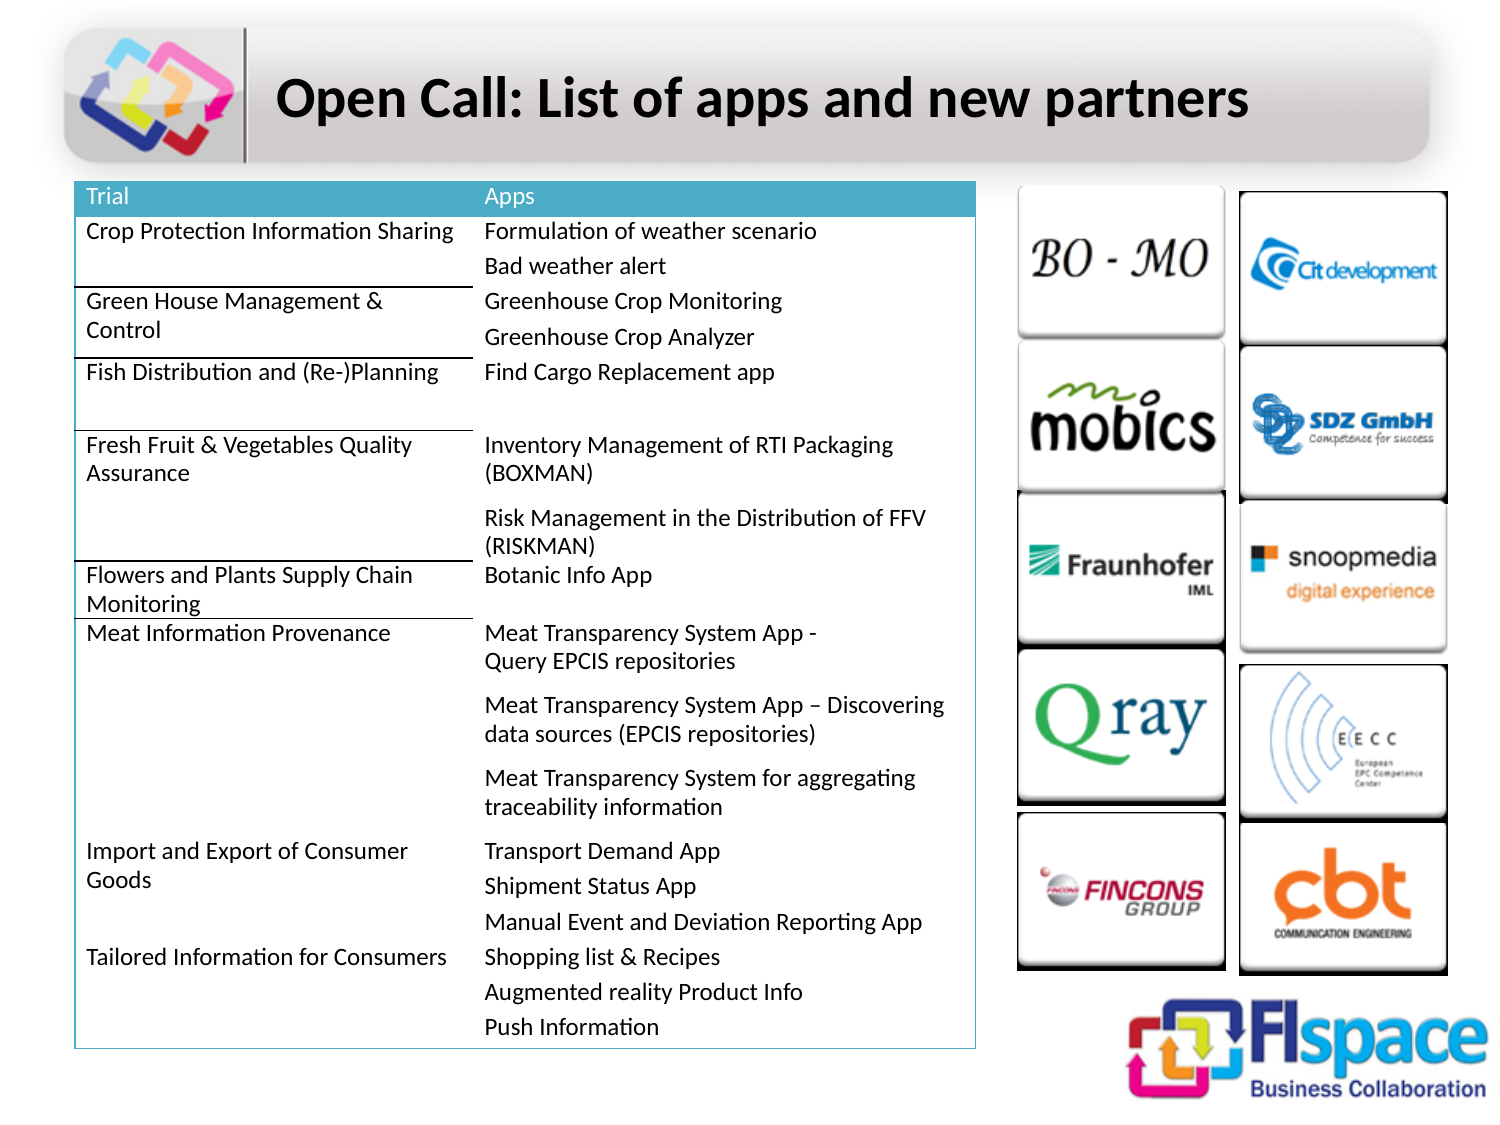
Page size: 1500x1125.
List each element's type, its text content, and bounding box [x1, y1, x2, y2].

table_header ​Apps [473, 183, 975, 217]
table_cell Shipment Status App [473, 872, 975, 908]
table_cell Meat Information Provenance [76, 619, 473, 837]
table_cell Meat Transparency System App – Discovering data sources (EPCIS repositories) [473, 691, 975, 764]
table_cell Meat Transparency System for aggregating traceability information [473, 764, 975, 837]
table_cell Push Information [473, 1013, 975, 1048]
table_cell Risk Management in the Distribution of FFV (RISKMAN) [473, 503, 975, 561]
table_cell Botanic Info App [473, 561, 975, 619]
table_cell Greenhouse Crop Analyzer [473, 323, 975, 358]
table_cell Tailored Information for Consumers [76, 943, 473, 1048]
table_cell Fish Distribution and (Re-)Planning [76, 359, 473, 430]
title Open Call: List of apps and new partners [261, 39, 1401, 149]
table_cell Bad weather alert [473, 252, 975, 287]
table_cell Green House Management & Control [76, 288, 473, 357]
table_cell Crop Protection Information Sharing [76, 217, 473, 286]
table_cell Formulation of weather scenario [473, 217, 975, 252]
table_cell Fresh Fruit & Vegetables Quality Assurance [76, 431, 473, 560]
table_cell Manual Event and Deviation Reporting App [473, 908, 975, 943]
picture [1017, 664, 1500, 1125]
table_cell Transport Demand App [473, 837, 975, 872]
table_cell Greenhouse Crop Monitoring [473, 287, 975, 323]
table_cell Flowers and Plants Supply Chain Monitoring​ [76, 562, 473, 618]
picture [0, 0, 1500, 807]
table_cell Meat Transparency System App - Query EPCIS repositories [473, 619, 975, 691]
table_cell Augmented reality Product Info [473, 978, 975, 1013]
table_cell Shopping list & Recipes [473, 943, 975, 978]
table_cell Import and Export of Consumer Goods [76, 837, 473, 943]
table_header Trial [76, 183, 473, 217]
table_cell Find Cargo Replacement app [473, 358, 975, 431]
table_cell Inventory Management of RTI Packaging (BOXMAN) [473, 431, 975, 503]
